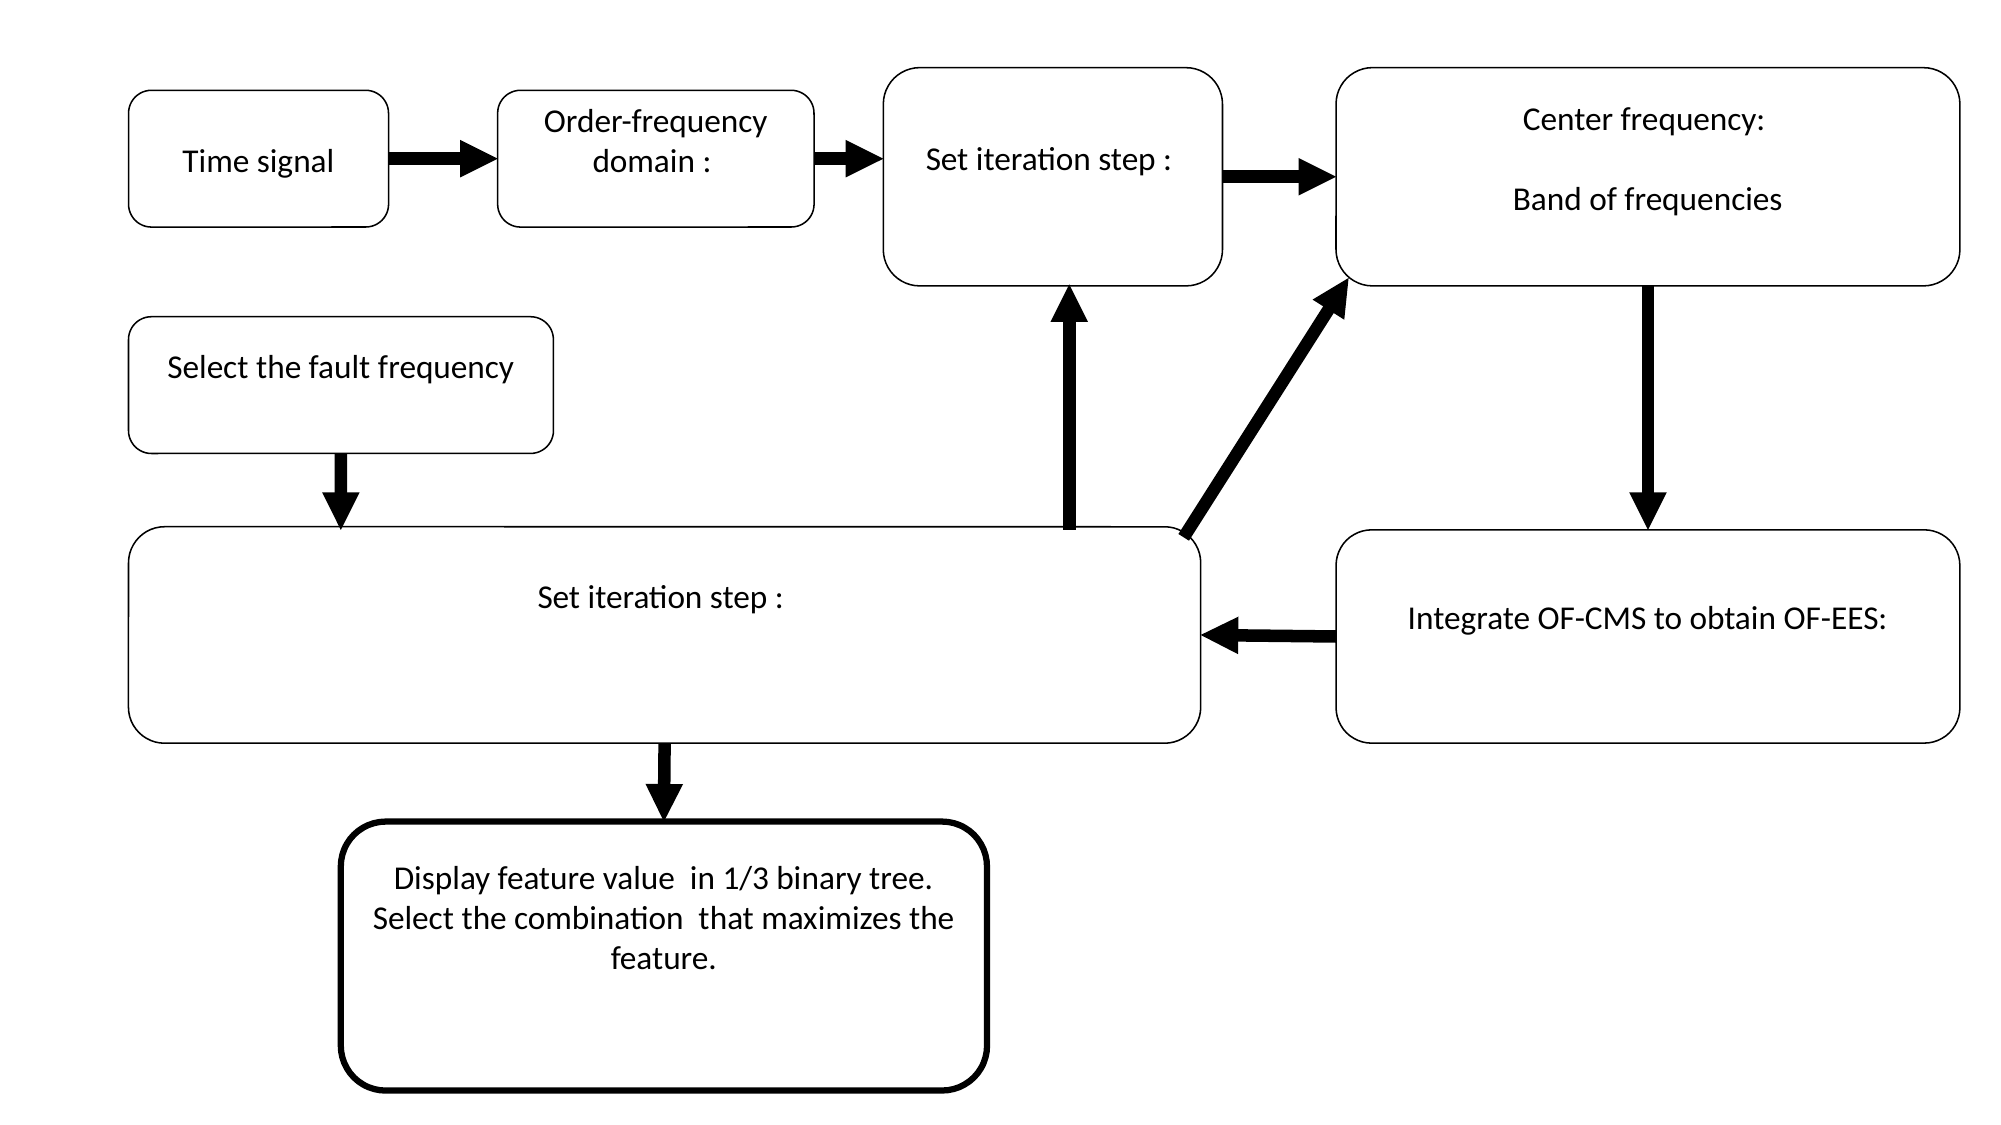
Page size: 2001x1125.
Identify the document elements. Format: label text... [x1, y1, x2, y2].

text_box Time signal [128, 90, 389, 228]
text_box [1183, 277, 1349, 538]
